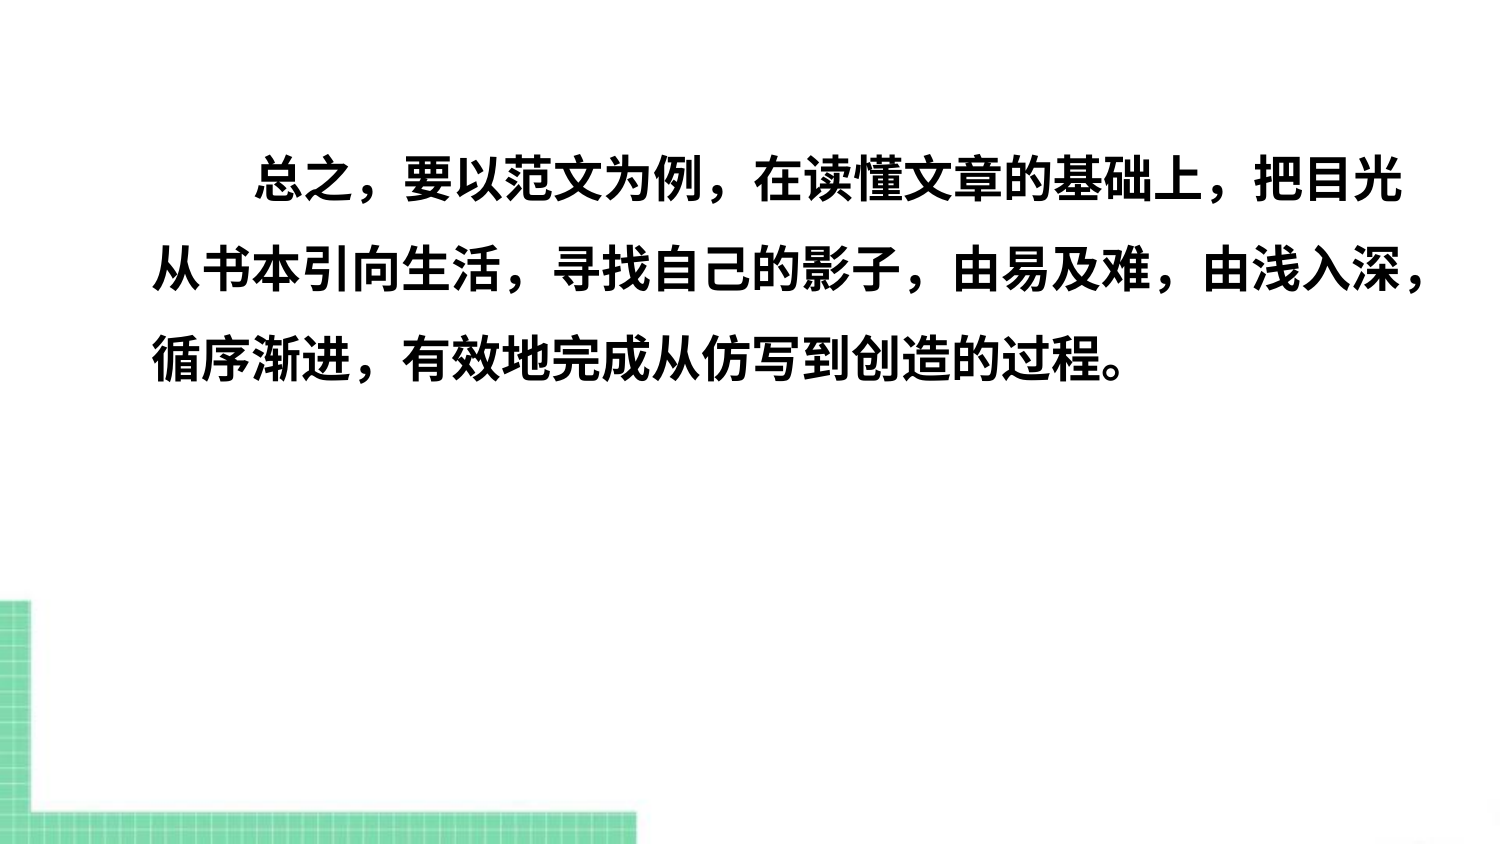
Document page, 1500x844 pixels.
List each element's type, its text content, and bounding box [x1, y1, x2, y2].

picture [0, 0, 1500, 844]
text_box 总之，要以范文为例，在读懂文章的基础上，把目光从书本引向生活，寻找自己的影子，由易及难，由浅入深，循序渐进，有效地完成从仿写到创造的过程。 [76, 110, 1436, 395]
